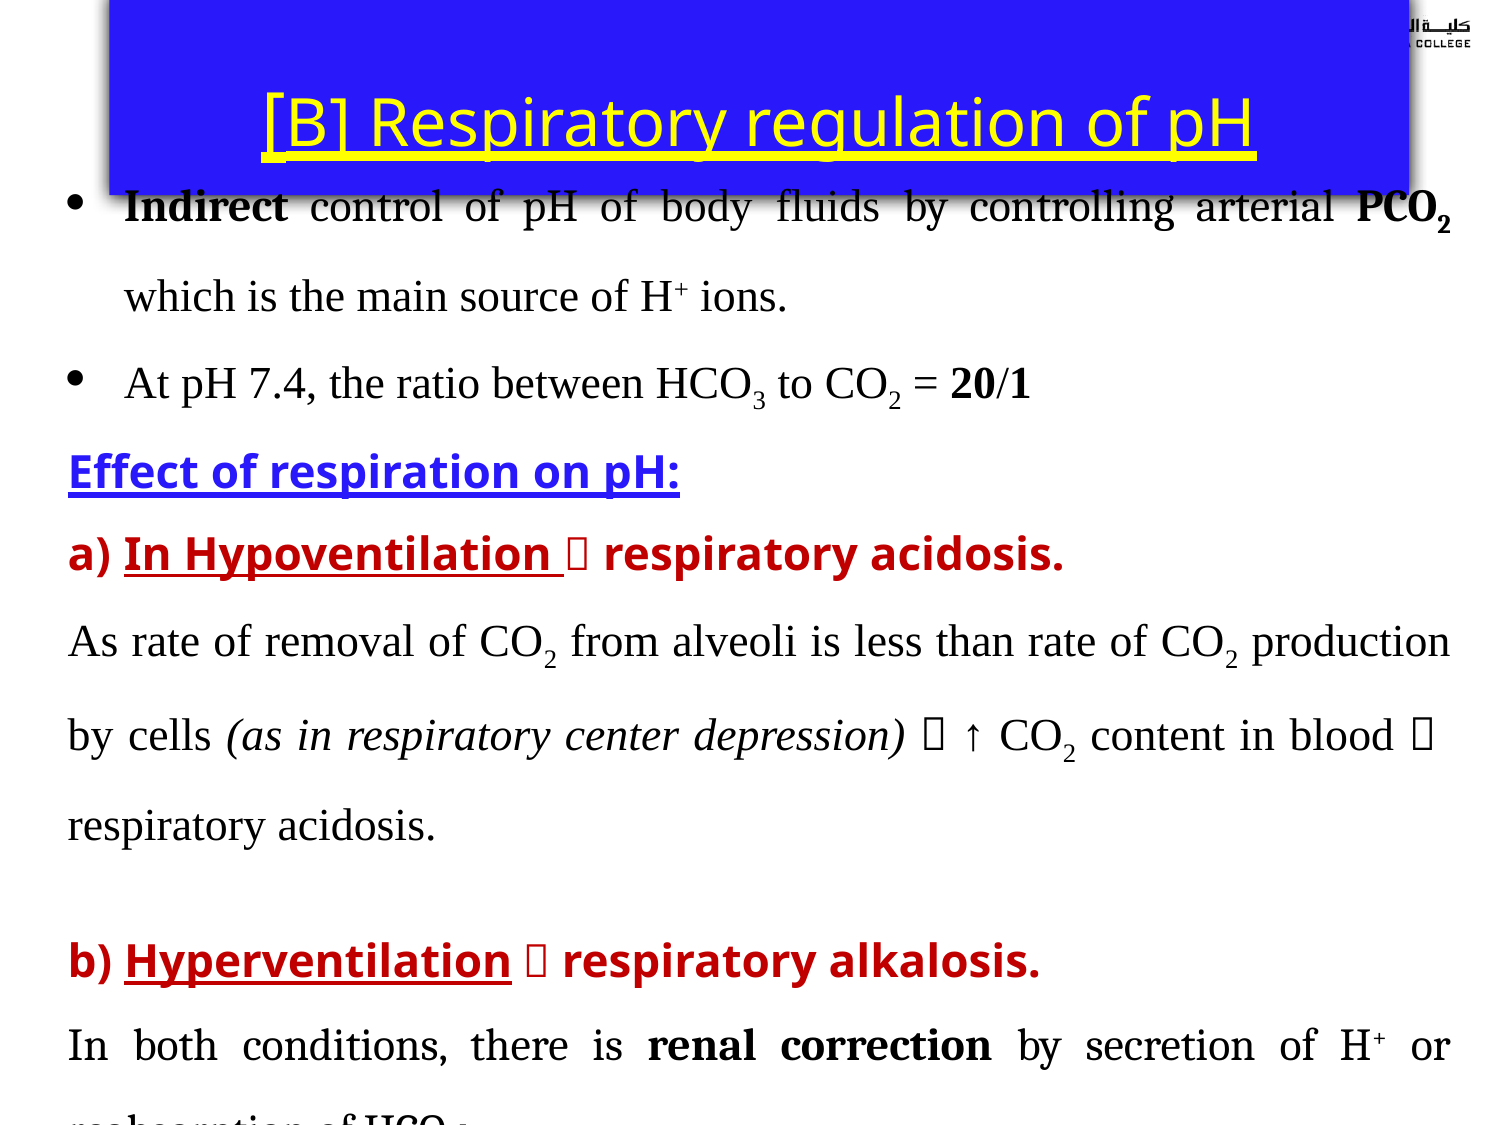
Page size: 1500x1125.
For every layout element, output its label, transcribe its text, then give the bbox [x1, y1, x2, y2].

picture [1410, 1, 1475, 65]
text_box Indirect control of pH of body fluids by controlling arterial PCO2 which is the main source of H+ ions. At pH 7.4, the ratio between HCO3 to CO2 = 20/1 Effect of respiration on pH: In Hypoventilation  respiratory acidosis. As rate of removal of CO2 from alveoli is less than rate of CO2 production by cells (as in respiratory center depression)  ↑ CO2 content in blood  respiratory acidosis. b) Hyperventilation  respiratory alkalosis. In both conditions, there is renal correction by secretion of H+ or reabsorption of HCO3-. [52, 137, 1466, 1125]
title [B] Respiratory regulation of pH [109, 1, 1410, 137]
